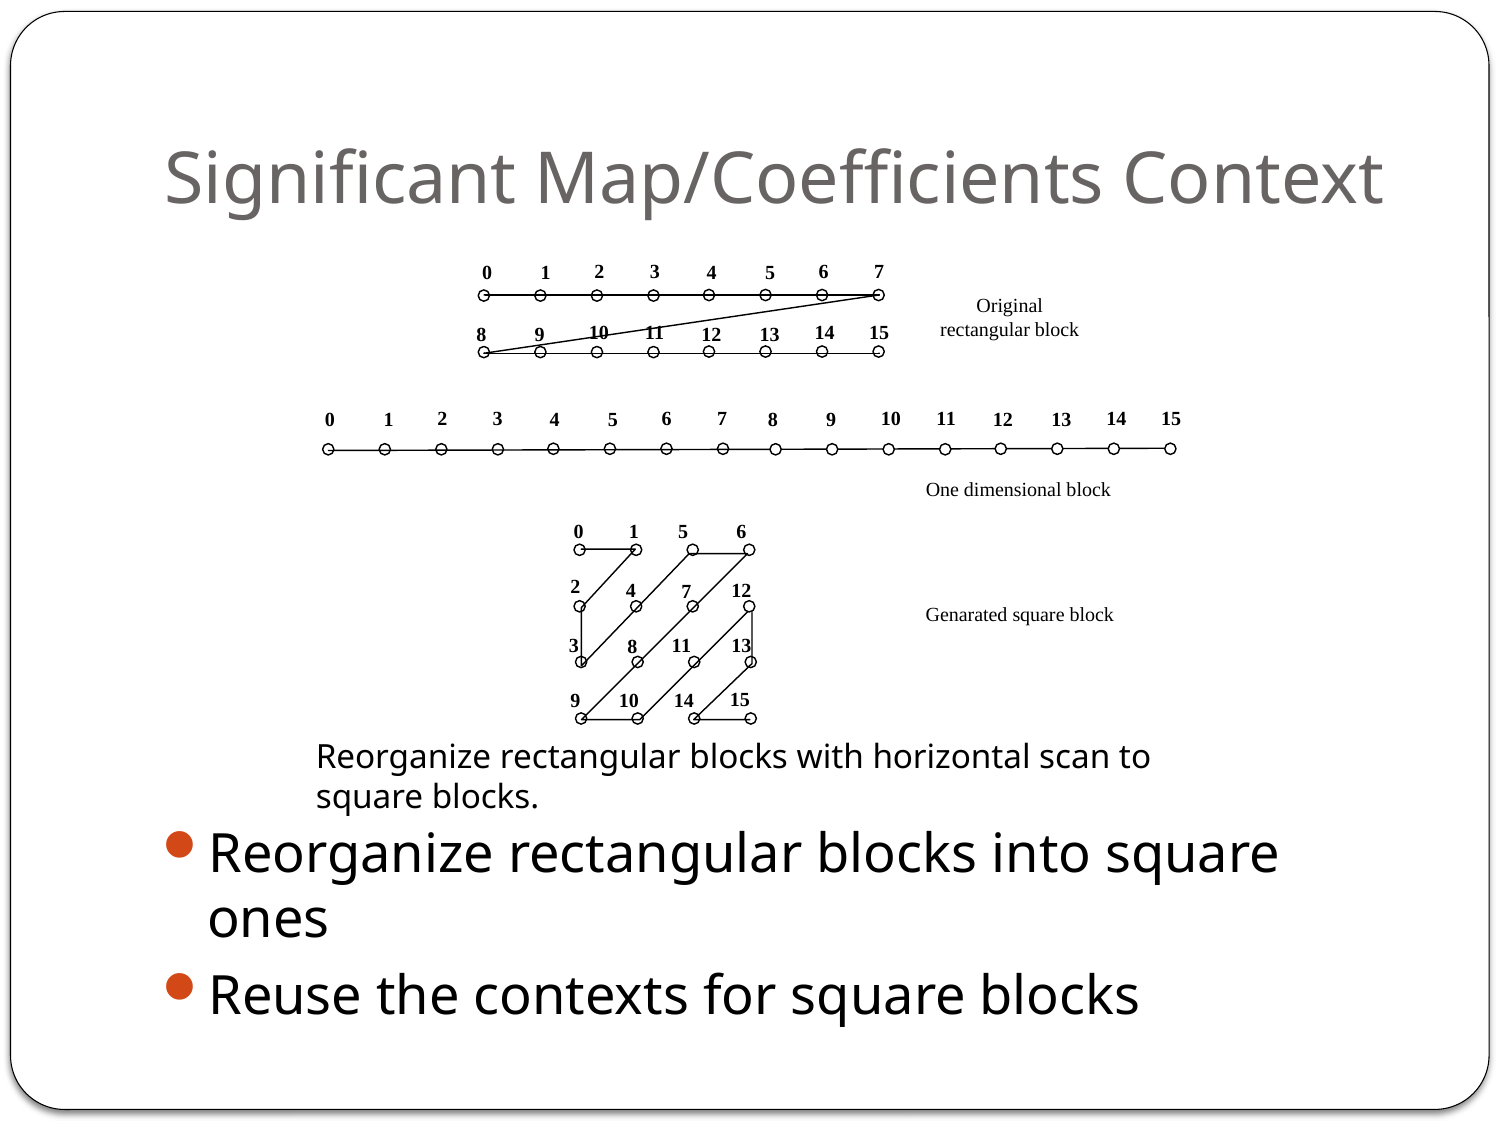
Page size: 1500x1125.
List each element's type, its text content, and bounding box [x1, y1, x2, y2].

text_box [312, 255, 1195, 729]
list Reorganize rectangular blocks into square ones Reuse the contexts for square blocks [147, 810, 1423, 1023]
text_box Reorganize rectangular blocks with horizontal scan to square blocks. [301, 727, 1235, 823]
title Significant Map/Coefficients Context [150, 45, 1425, 233]
